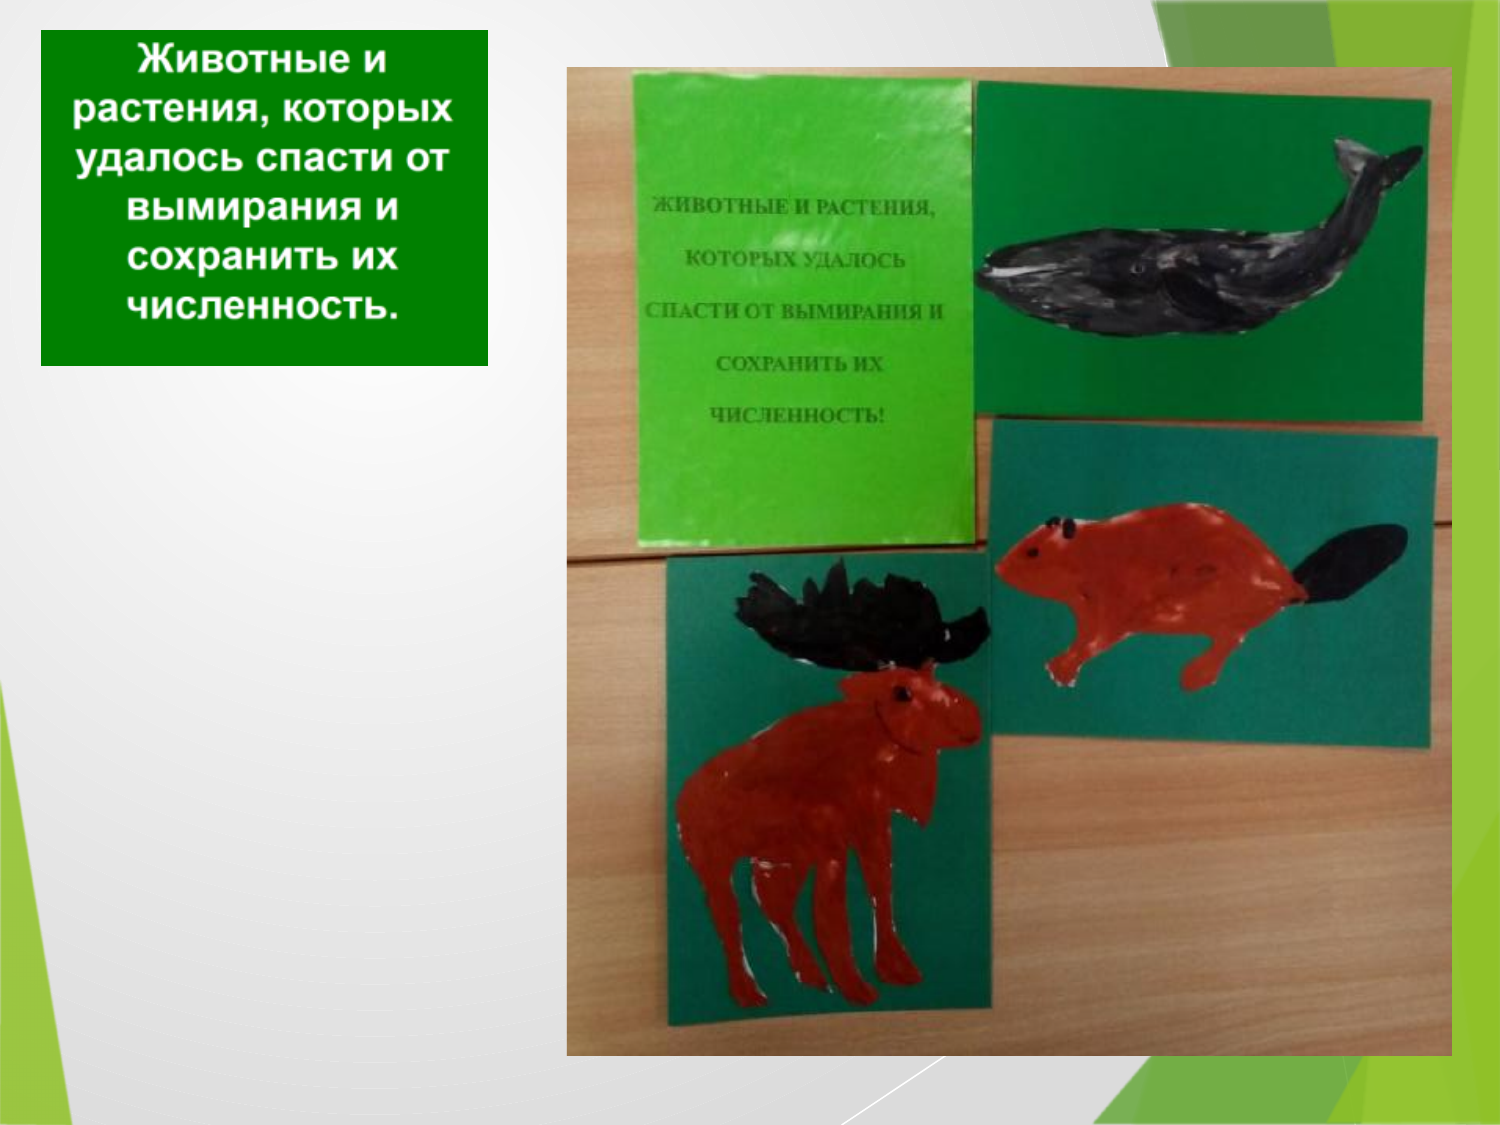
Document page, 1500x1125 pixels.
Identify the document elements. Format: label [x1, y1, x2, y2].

picture [567, 1004, 1452, 1056]
picture [516, 67, 1500, 1002]
picture [41, 30, 488, 366]
